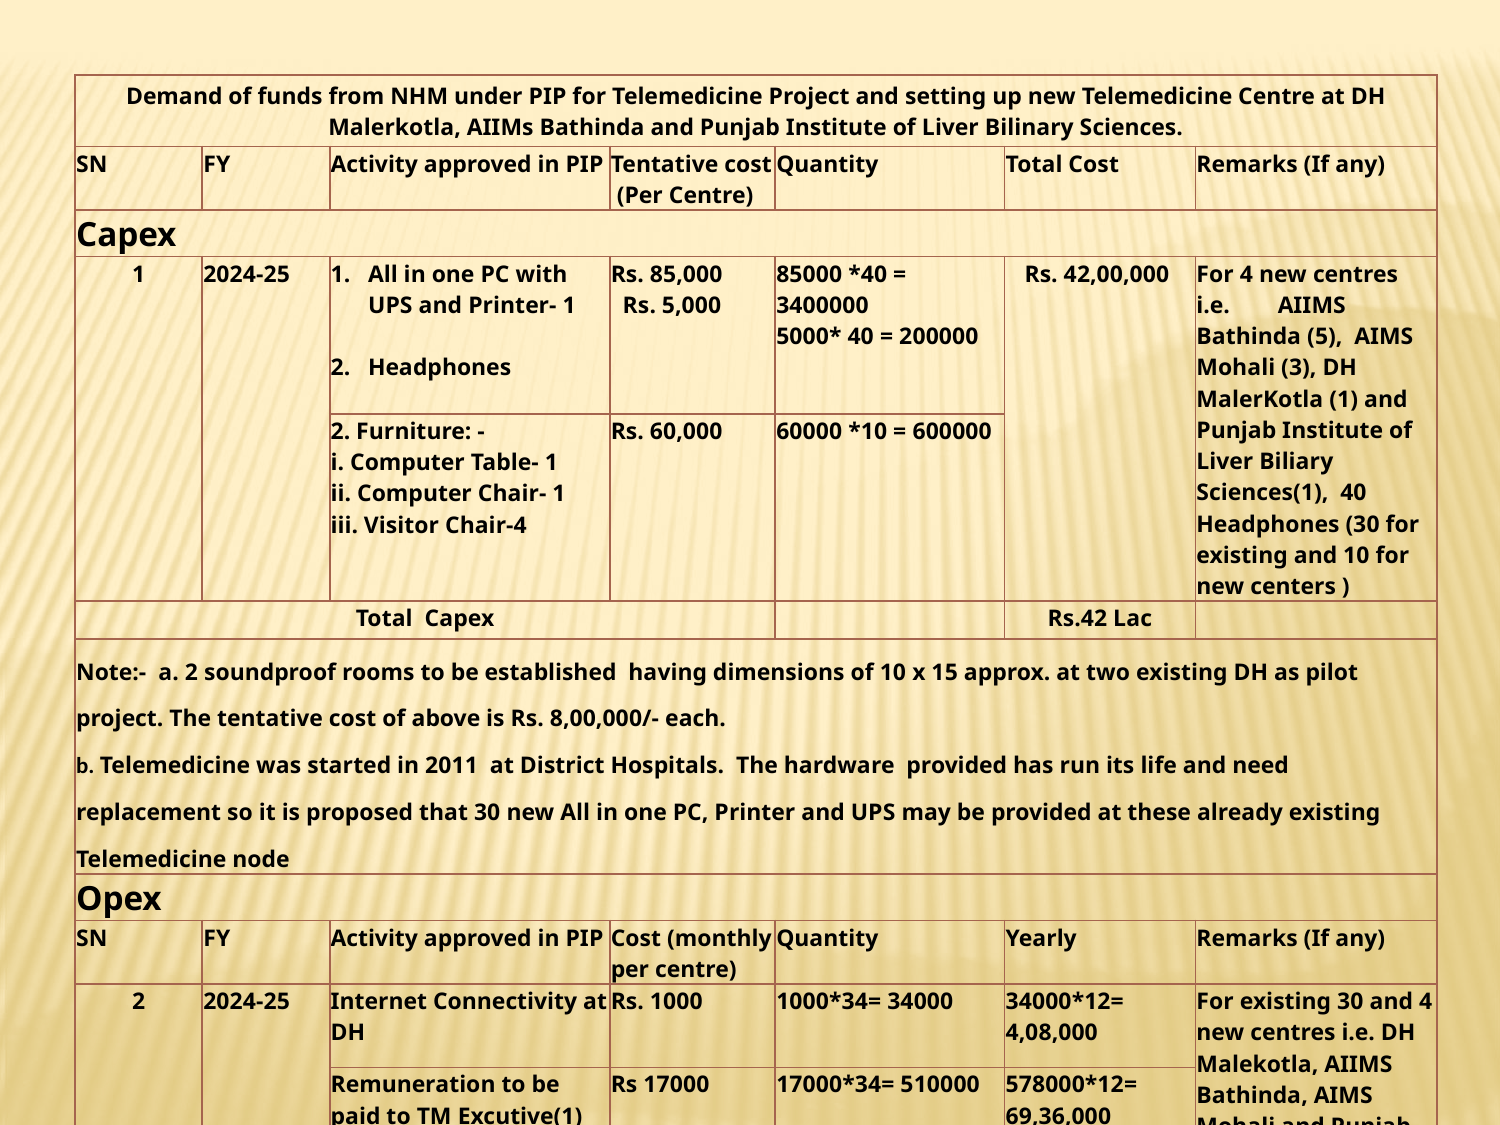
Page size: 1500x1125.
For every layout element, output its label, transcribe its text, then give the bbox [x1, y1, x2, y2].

table_cell Total Cost [1005, 147, 1195, 209]
table_cell Yearly [1005, 921, 1195, 983]
table_header Demand of funds from NHM under PIP for Telemedicine Project and setting up new Telemedicine Centre at DH Malerkotla, AIIMs Bathinda and Punjab Institute of Liver Bilinary Sciences. [76, 76, 1436, 146]
table_cell Activity approved in PIP [331, 921, 609, 983]
table_cell Rs. 42,00,000 [1005, 257, 1195, 600]
table_cell Remarks (If any) [1196, 147, 1436, 209]
table_cell 578000*12= 69,36,000 [1005, 1068, 1195, 1125]
table_cell [1196, 602, 1436, 638]
table_cell 2 [76, 985, 201, 1125]
table_cell 85000 *40 = 3400000 5000* 40 = 200000 [776, 257, 1004, 413]
table_cell FY [203, 921, 329, 983]
table_cell Quantity [776, 147, 1004, 209]
table_cell Rs. 85,000 Rs. 5,000 [611, 257, 774, 413]
table_cell Remarks (If any) [1196, 921, 1436, 983]
table_cell Capex [76, 211, 1436, 256]
table_cell 17000*34= 510000 [776, 1068, 1004, 1125]
table_cell 34000*12= 4,08,000 [1005, 985, 1195, 1067]
table_cell 1 [76, 257, 201, 600]
table_cell Opex [76, 875, 1436, 920]
table_cell SN [76, 921, 201, 983]
table_cell Internet Connectivity at DH [331, 985, 609, 1067]
table_cell 2024-25 [203, 257, 329, 600]
table_cell 2. Furniture: - i. Computer Table- 1 ii. Computer Chair- 1 iii. Visitor Chair-4 [331, 415, 609, 600]
table_cell Tentative cost (Per Centre) [611, 147, 774, 209]
table_cell Activity approved in PIP [331, 147, 609, 209]
table_cell All in one PC with UPS and Printer- 1 Headphones [331, 257, 609, 413]
table_cell FY [203, 147, 329, 209]
table_cell For existing 30 and 4 new centres i.e. DH Malekotla, AIIMS Bathinda, AIMS Mohali and Punjab Institute of Liver Biliary [1196, 985, 1436, 1125]
table_cell Remuneration to be paid to TM Excutive(1) @17000 p.m. [331, 1068, 609, 1125]
table_cell Rs.42 Lac [1005, 602, 1195, 638]
table_cell 2024-25 [203, 985, 329, 1125]
table_cell For 4 new centres i.e. AIIMS Bathinda (5), AIMS Mohali (3), DH MalerKotla (1) and Punjab Institute of Liver Biliary Sciences(1), 40 Headphones (30 for existing and 10 for new centers ) [1196, 257, 1436, 600]
table_cell 1000*34= 34000 [776, 985, 1004, 1067]
table_cell Rs. 1000 [611, 985, 774, 1067]
table_cell Rs. 60,000 [611, 415, 774, 600]
table_cell SN [76, 147, 201, 209]
table_cell Note:- a. 2 soundproof rooms to be established having dimensions of 10 x 15 approx. at two existing DH as pilot project. The tentative cost of above is Rs. 8,00,000/- each. b. Telemedicine was started in 2011 at District Hospitals. The hardware provided has run its life and need replacement so it is proposed that 30 new All in one PC, Printer and UPS may be provided at these already existing Telemedicine node [76, 640, 1436, 873]
table_cell Quantity [776, 921, 1004, 983]
table_cell Total Capex [76, 602, 774, 638]
table_cell 60000 *10 = 600000 [776, 415, 1004, 600]
table_cell [776, 602, 1004, 638]
table_cell Rs 17000 [611, 1068, 774, 1125]
table_cell Cost (monthly per centre) [611, 921, 774, 983]
